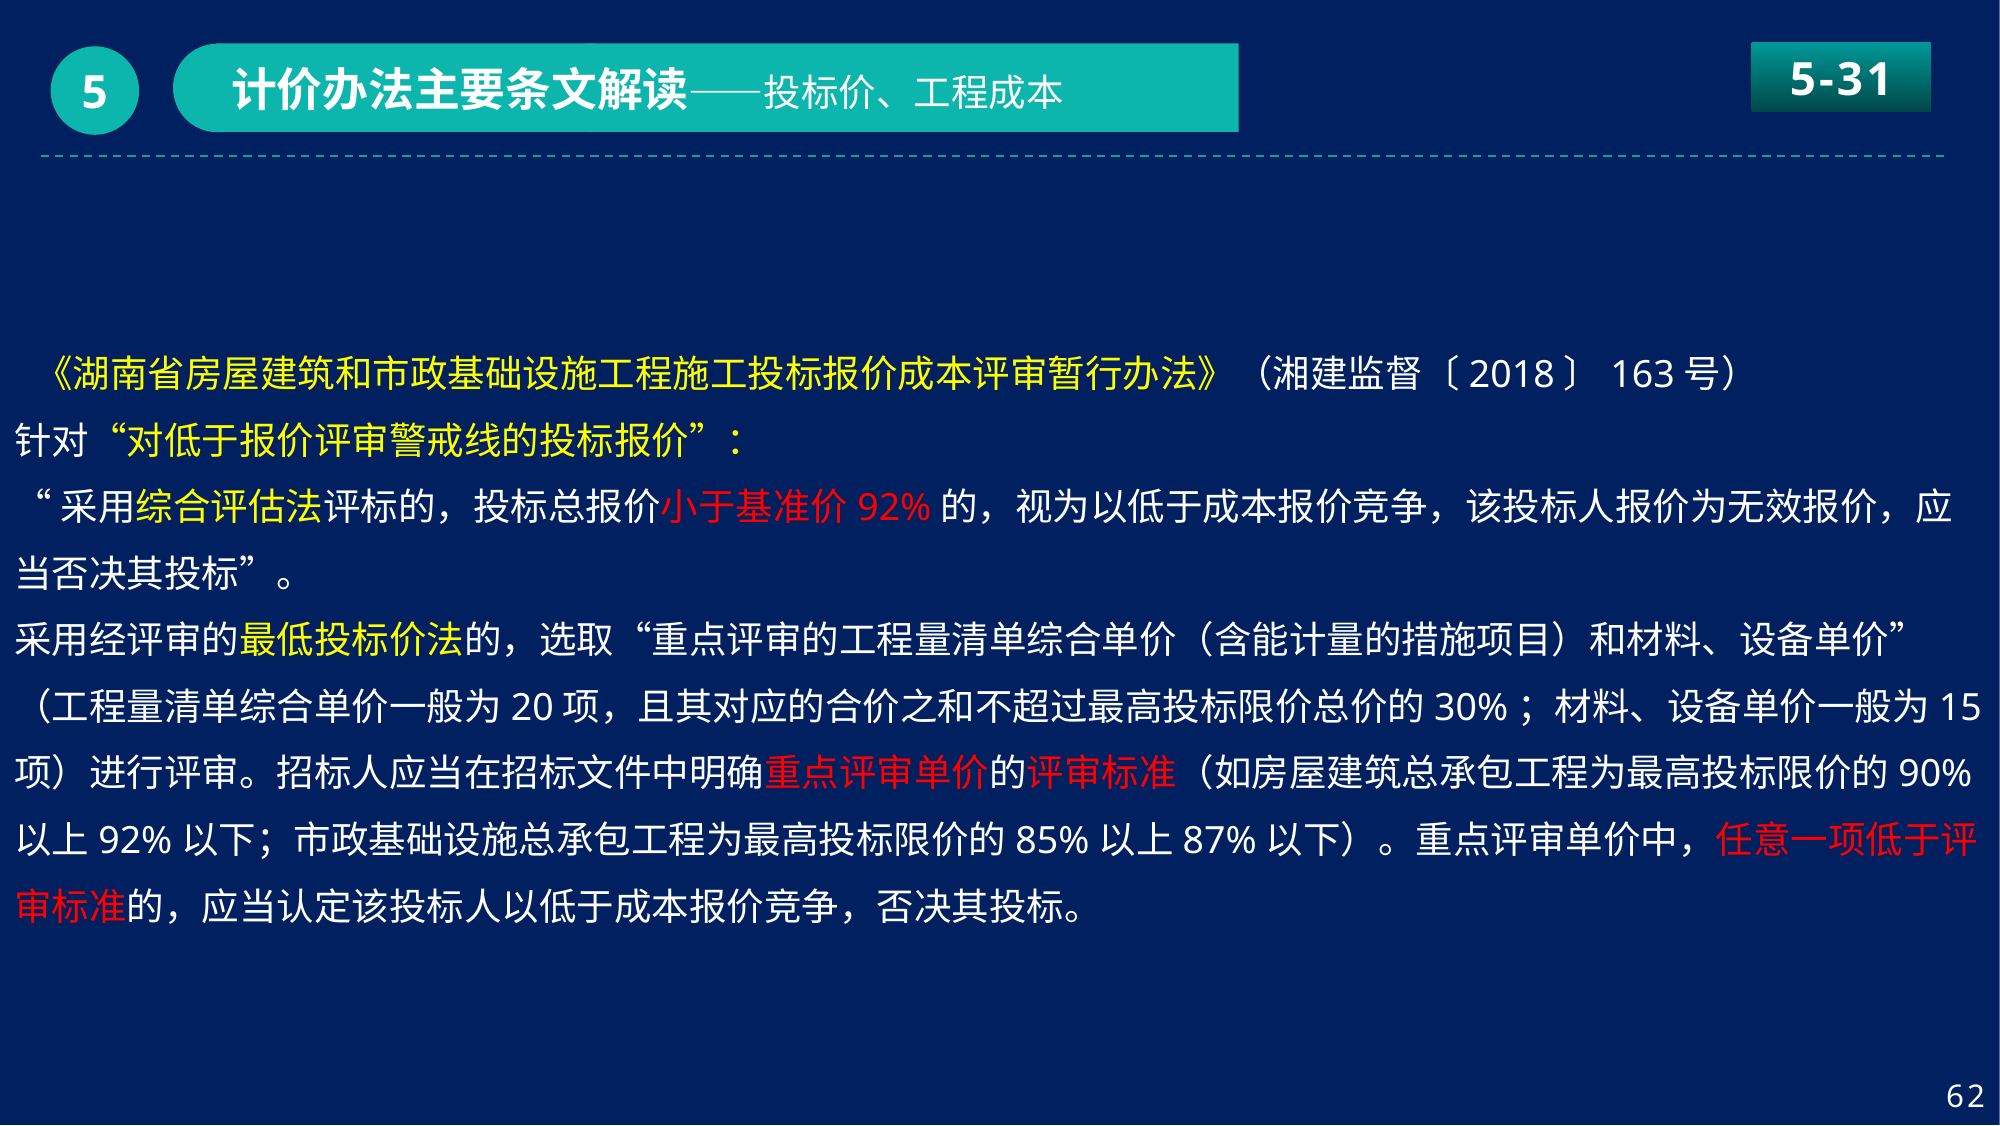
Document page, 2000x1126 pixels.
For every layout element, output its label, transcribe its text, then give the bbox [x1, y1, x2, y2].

text_box 62 [1905, 1065, 2000, 1126]
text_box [40, 43, 1950, 157]
text_box 《湖南省房屋建筑和市政基础设施工程施工投标报价成本评审暂行办法》（湘建监督〔2018〕163号） 针对“对低于报价评审警戒线的投标报价”： “采用综合评估法评标的，投标总报价小于基准价92%的，视为以低于成本报价竞争，该投标人报价为无效报价，应当否决其投标”。 采用经评审的最低投标价法的，选取“重点评审的工程量清单综合单价（含能计量的措施项目）和材料、设备单价”（工程量清单综合单价一般为20项，且其对应的合价之和不超过最高投标限价总价的30%；材料、设备单价一般为15项）进行评审。招标人应当在招标文件中明确重点评审单价的评审标准（如房屋建筑总承包工程为最高投标限价的90%以上92%以下；市政基础设施总承包工程为最高投标限价的85%以上87%以下）。重点评审单价中，任意一项低于评审标准的，应当认定该投标人以低于成本报价竞争，否决其投标。 [0, 321, 2000, 935]
